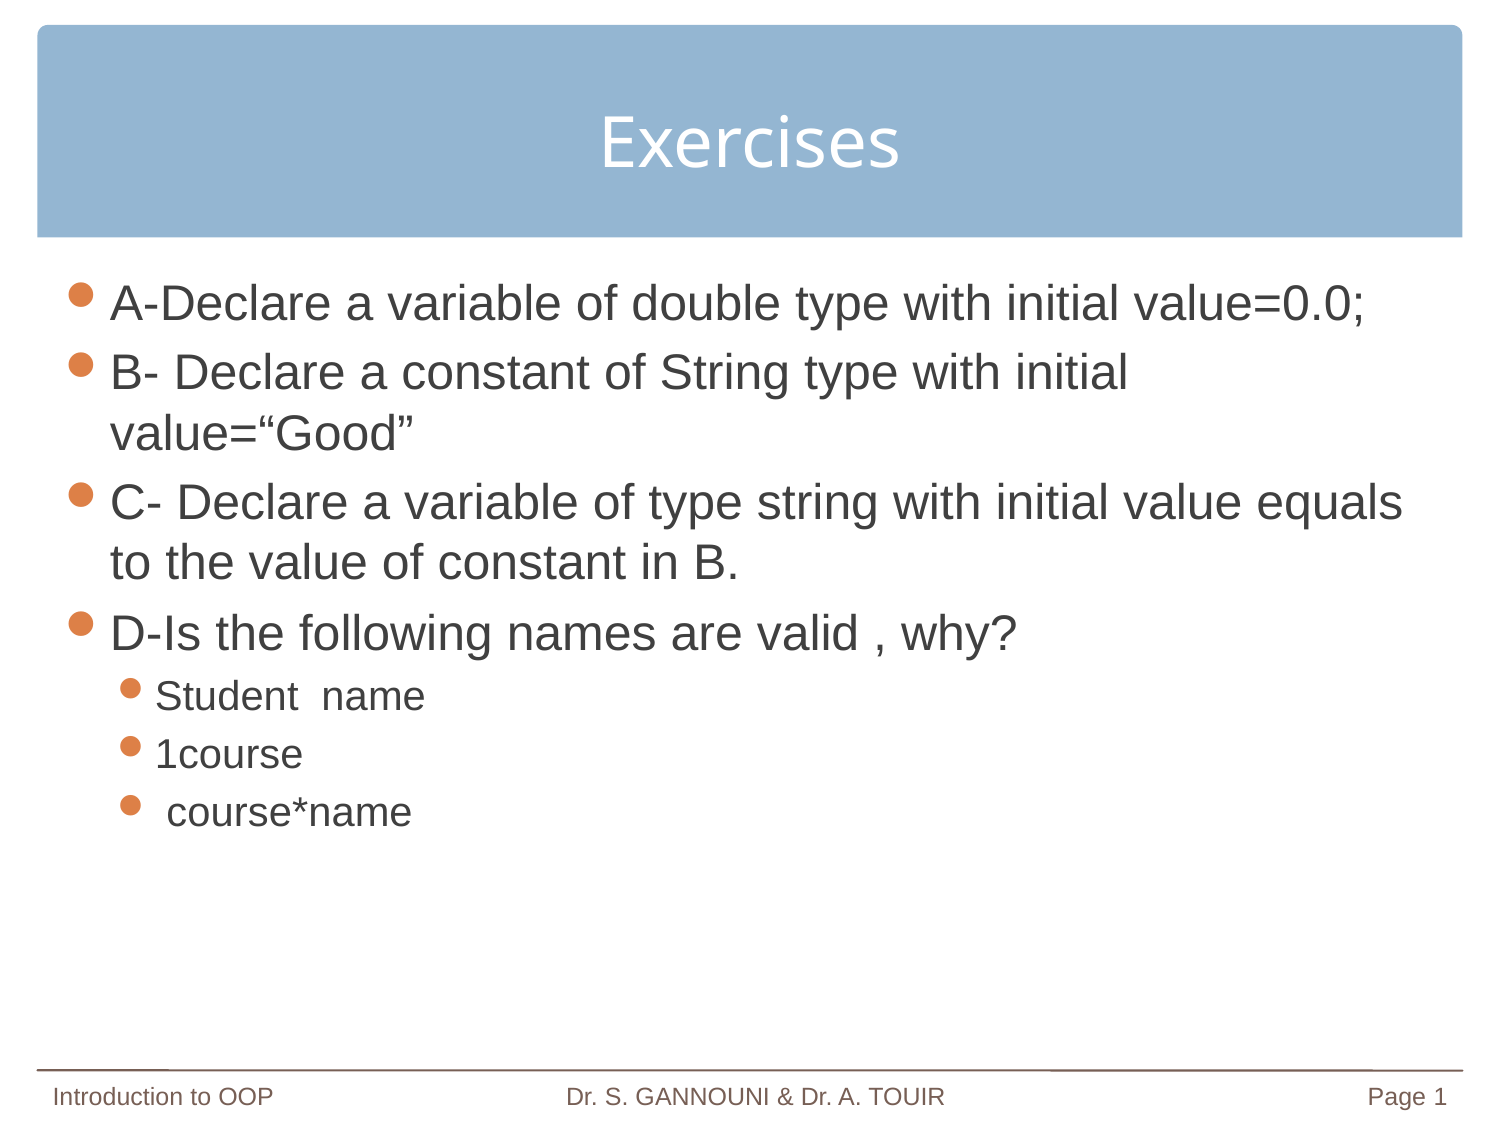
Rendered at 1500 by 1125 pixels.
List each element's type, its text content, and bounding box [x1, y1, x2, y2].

slide_number Page 1 [1112, 1069, 1463, 1123]
title Exercises [49, 44, 1451, 233]
footer Dr. S. GANNOUNI & Dr. A. TOUIR [474, 1069, 1038, 1123]
list A-Declare a variable of double type with initial value=0.0; B- Declare a constant of String type with initial value=“Good” C- Declare a variable of type string with initial value equals to the value of constant in B. D-Is the following names are valid , why? Student name 1course course*name [49, 262, 1451, 1051]
slide_number Introduction to OOP [37, 1069, 388, 1123]
